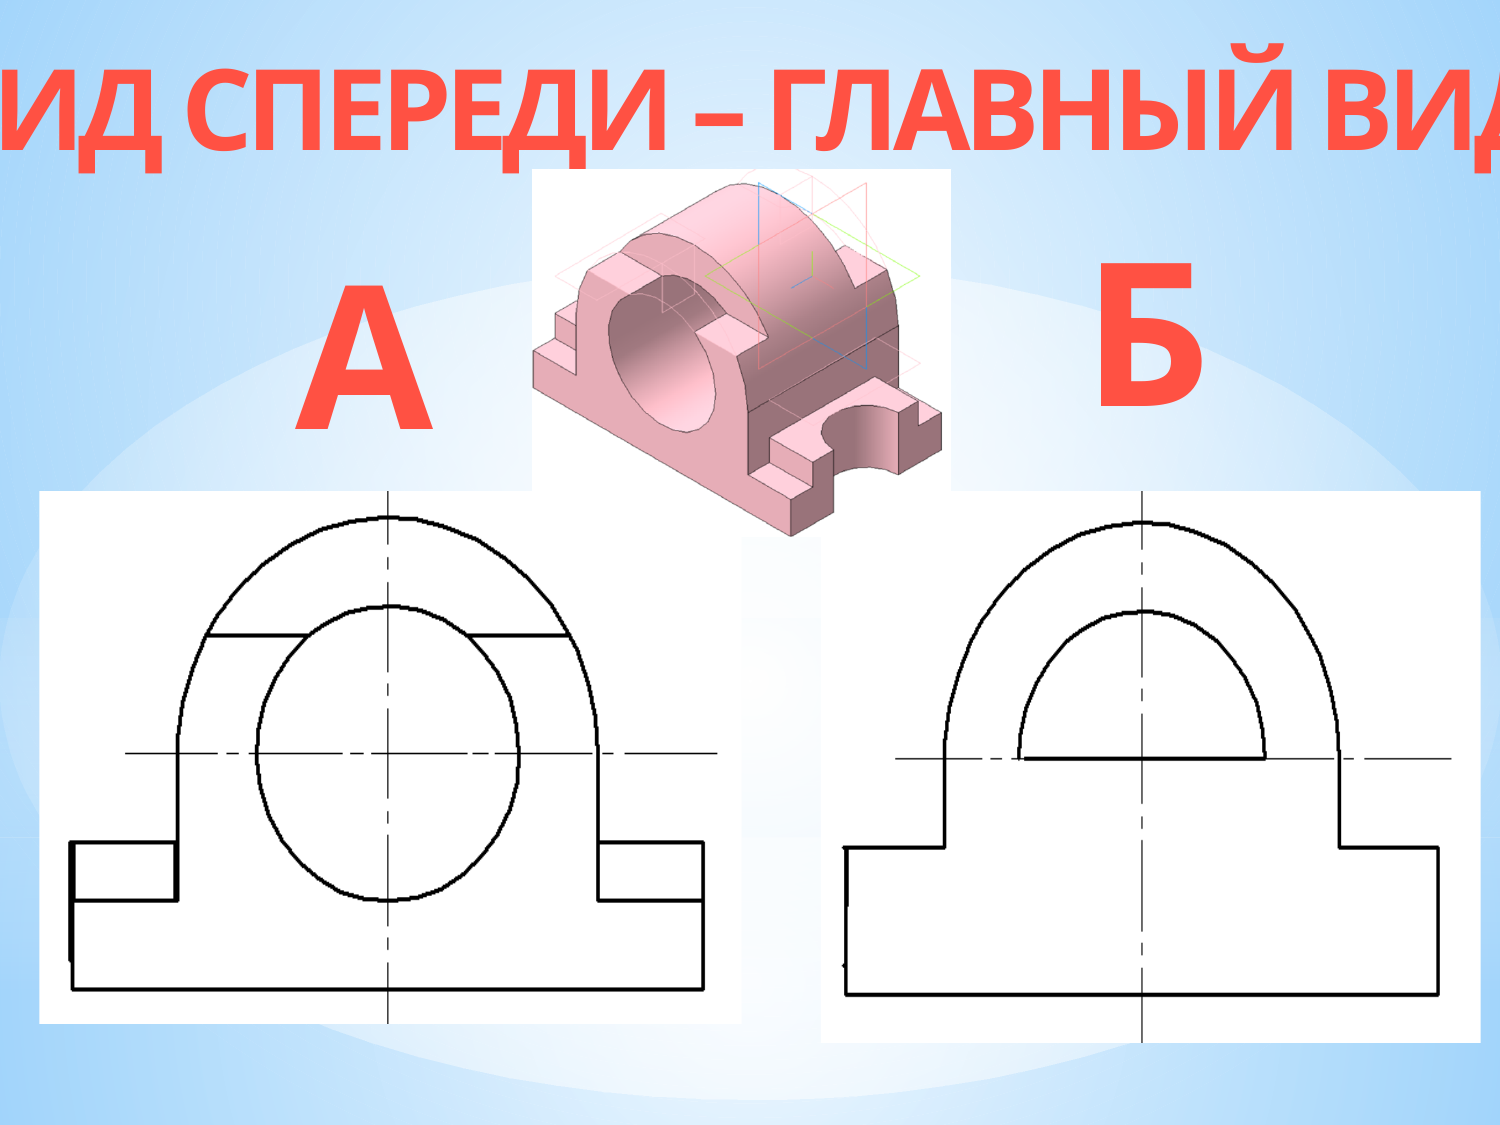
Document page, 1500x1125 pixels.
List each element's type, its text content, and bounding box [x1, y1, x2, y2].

text_box А [280, 222, 449, 478]
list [39, 491, 742, 1024]
text_box Б [1068, 198, 1226, 454]
text_box ВИД СПЕРЕДИ – ГЛАВНЫЙ ВИД [0, 30, 1500, 181]
picture [532, 169, 1482, 1044]
